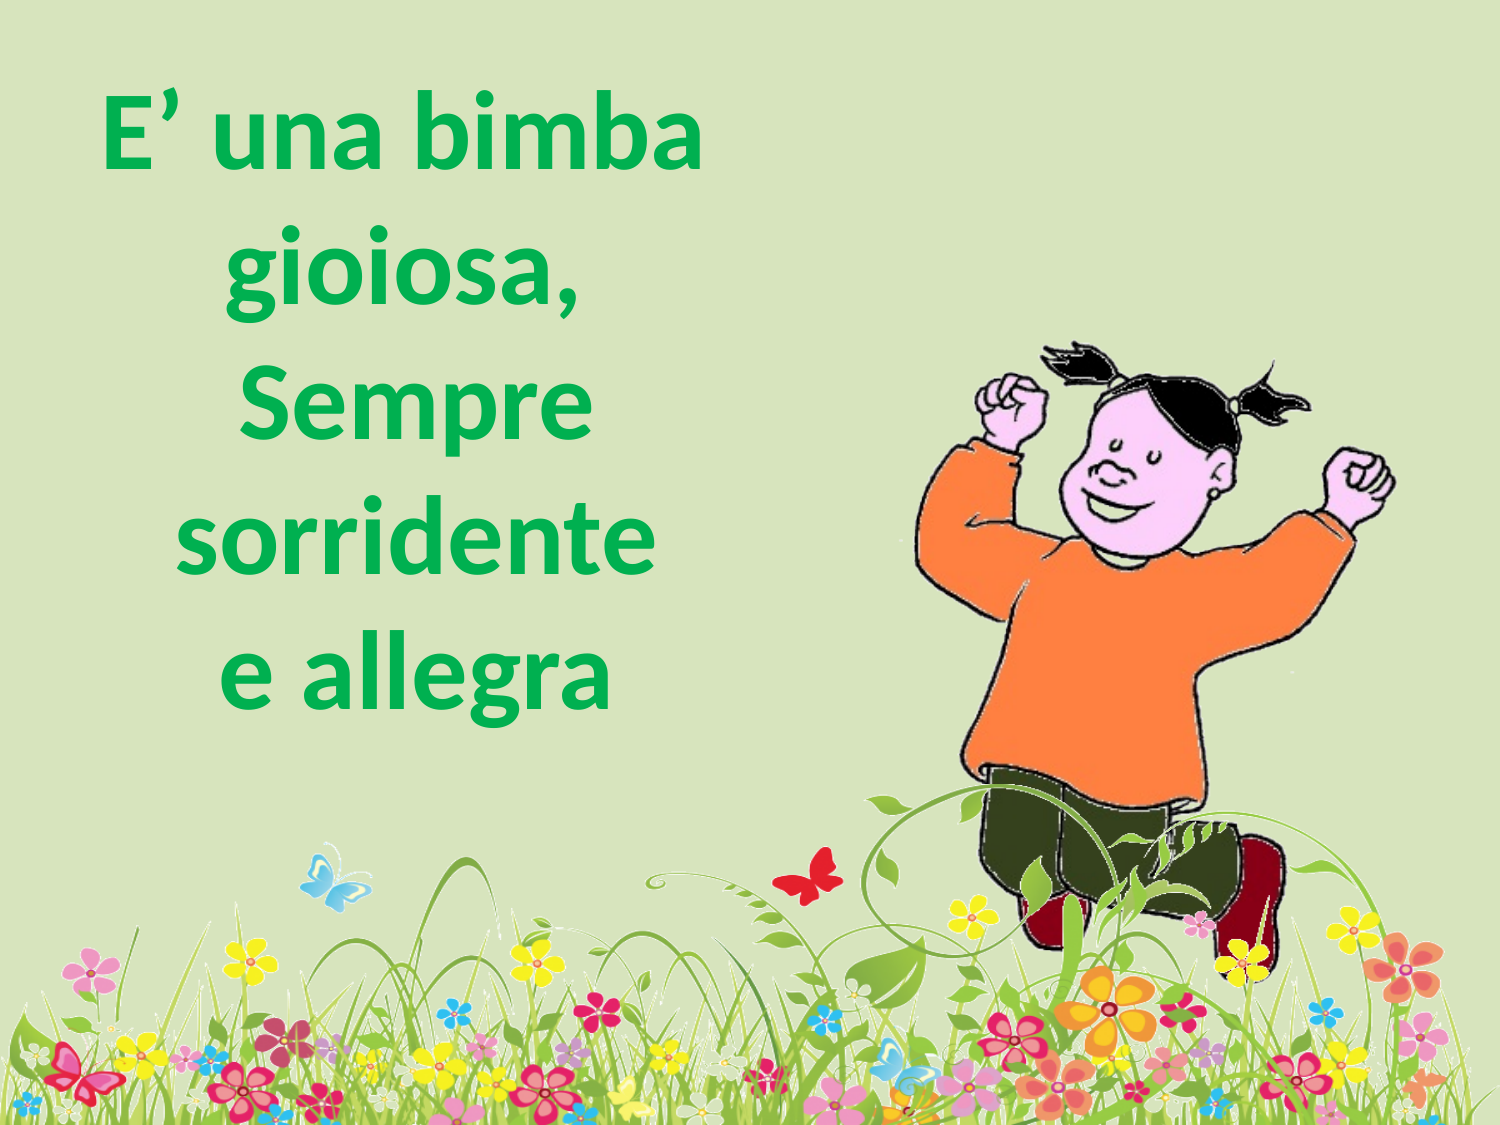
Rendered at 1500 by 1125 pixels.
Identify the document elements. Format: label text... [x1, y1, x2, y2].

picture [0, 326, 1500, 1125]
text_box E’ una bimba gioiosa, Sempre sorridente e allegra [85, 49, 748, 740]
